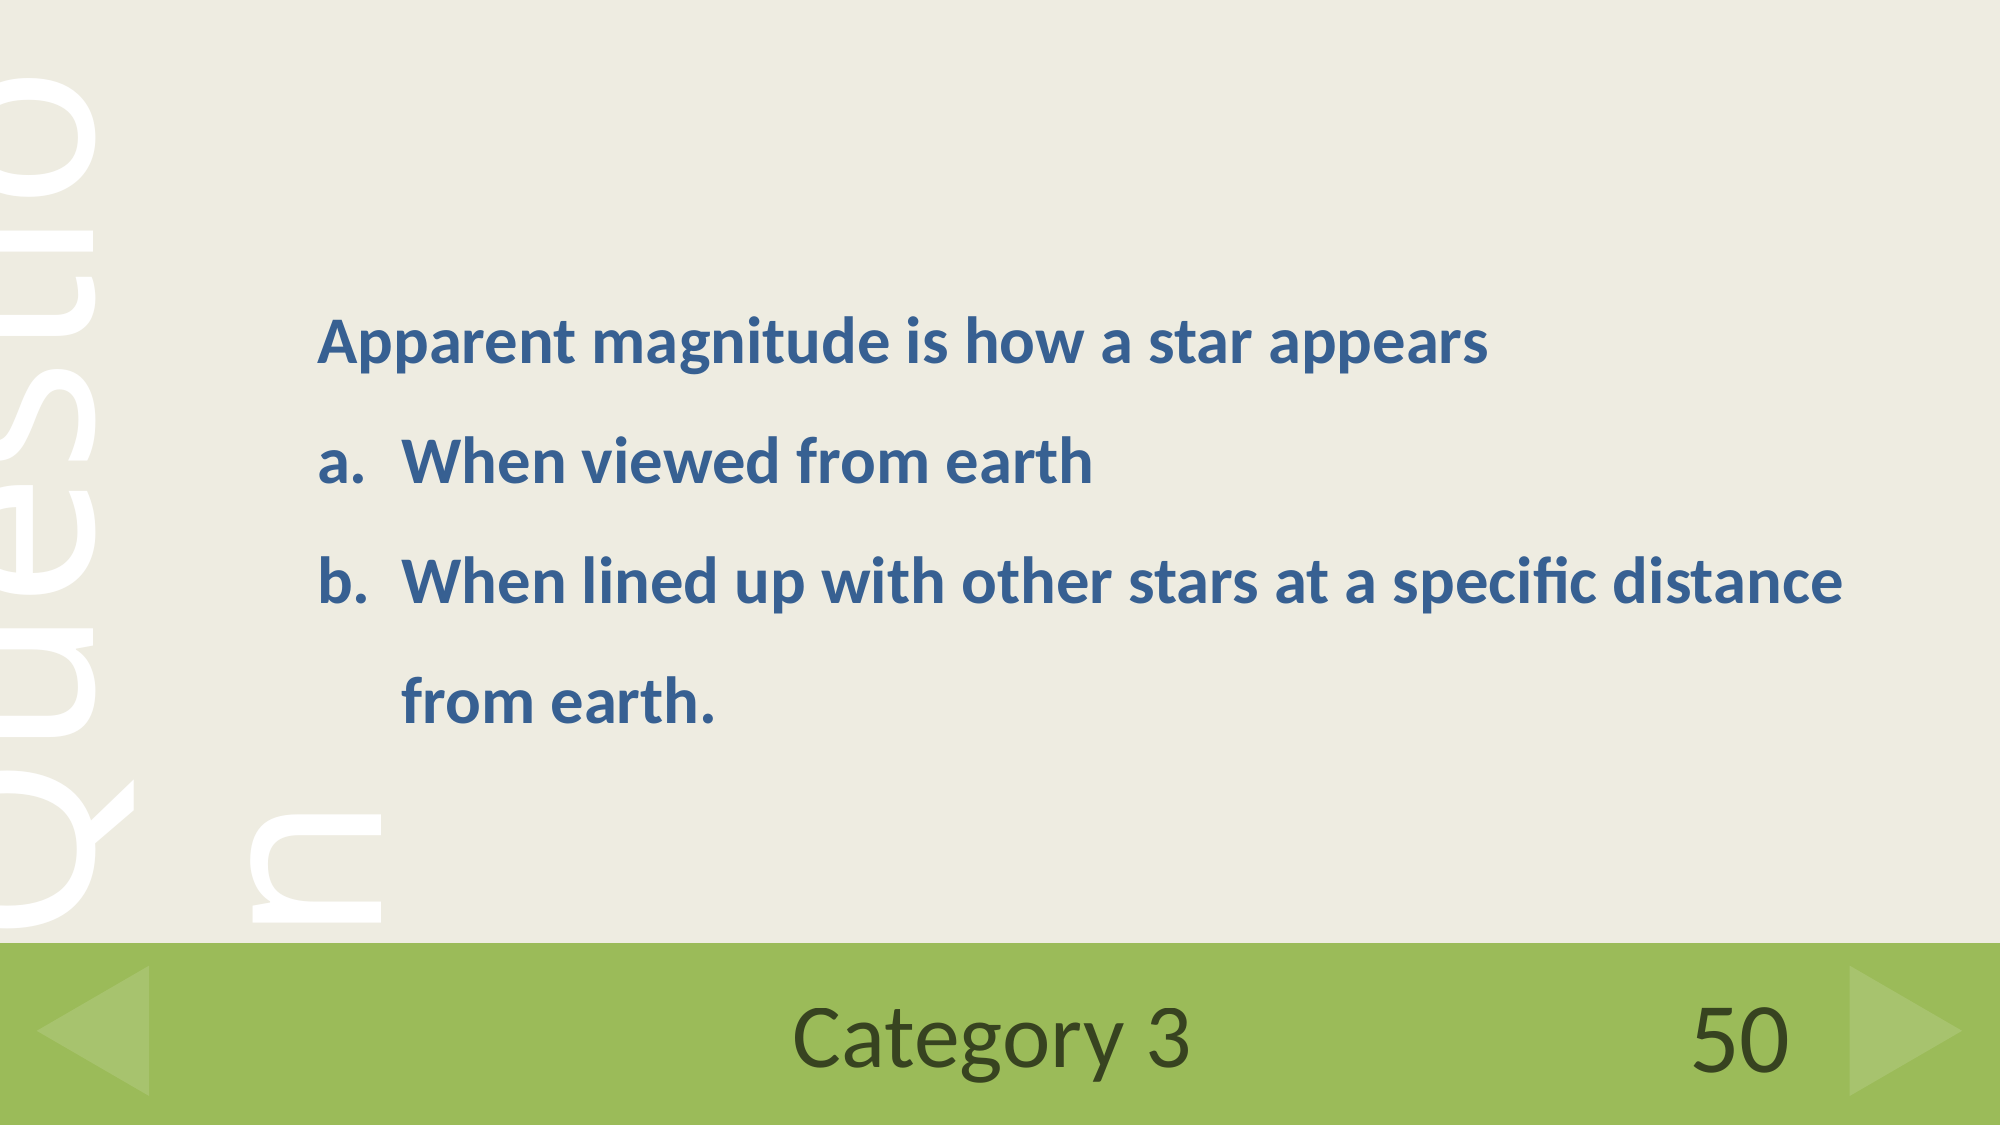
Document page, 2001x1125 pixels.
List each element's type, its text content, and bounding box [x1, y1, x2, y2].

title Category 3 [92, 937, 1893, 1125]
list Apparent magnitude is how a star appears When viewed from earth When lined up with other stars at a specific distance from earth. [302, 139, 1866, 854]
